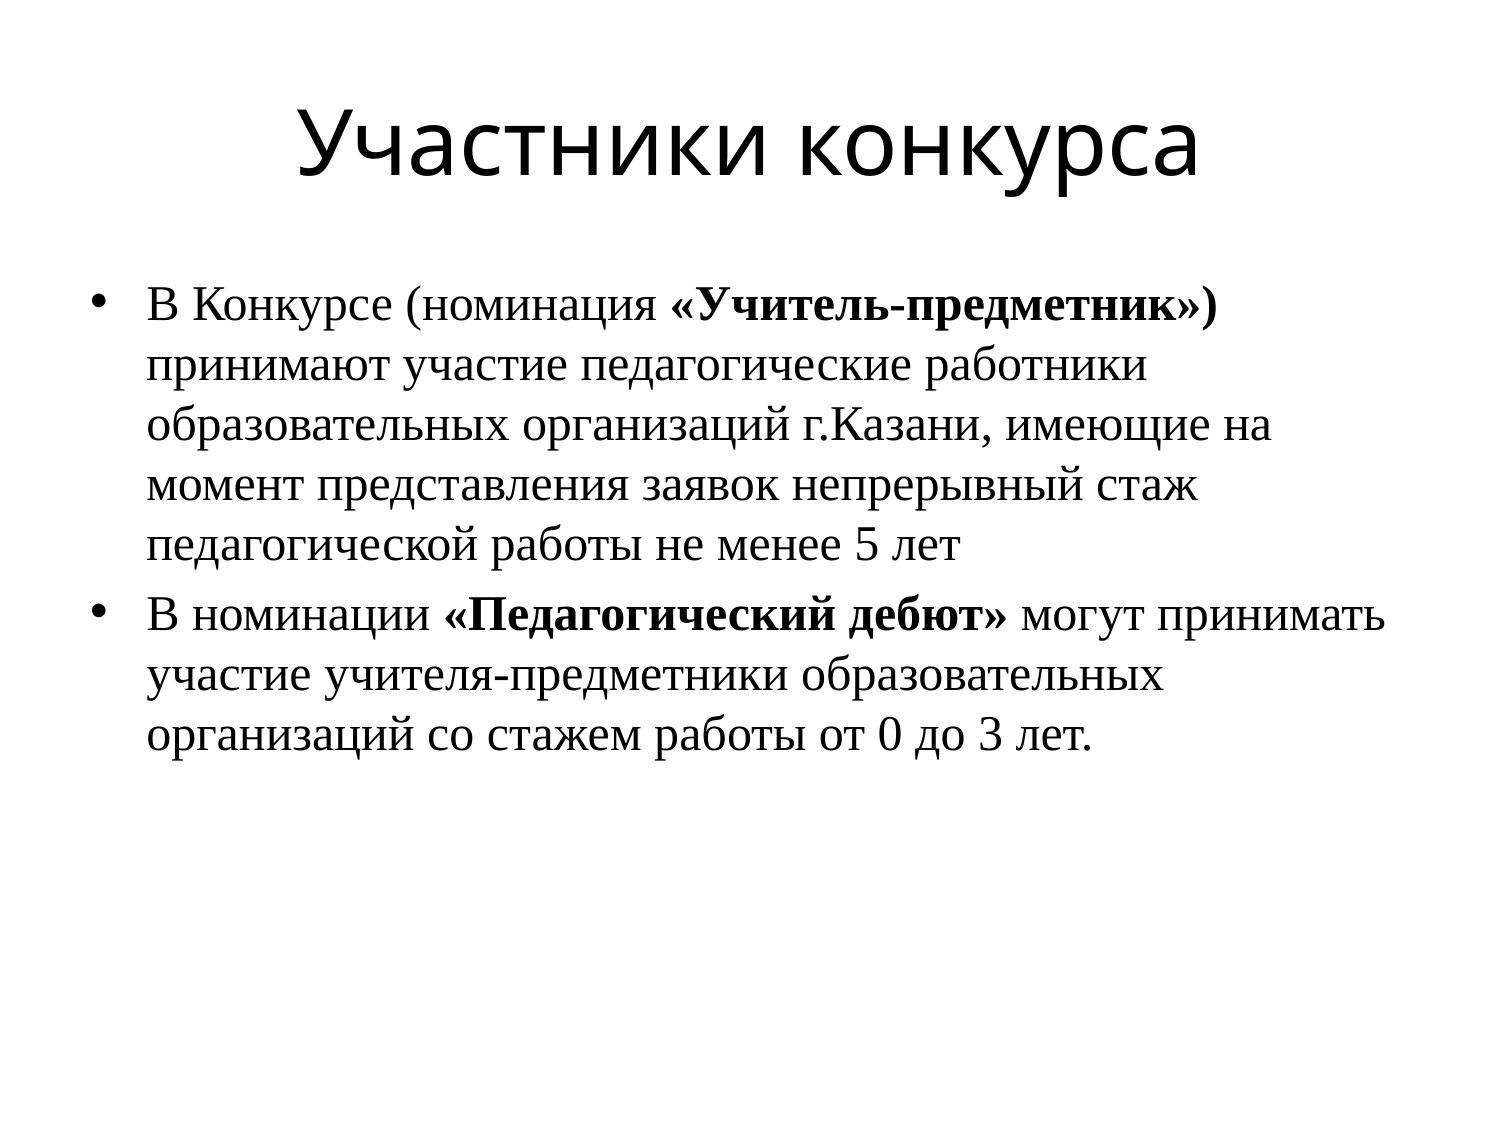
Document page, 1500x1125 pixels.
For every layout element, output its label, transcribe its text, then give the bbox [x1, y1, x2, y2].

list В Конкурсе (номинация «Учитель-предметник») принимают участие педагогические работники образовательных организаций г.Казани, имеющие на момент представления заявок непрерывный стаж педагогической работы не менее 5 лет В номинации «Педагогический дебют» могут принимать участие учителя-предметники образовательных организаций со стажем работы от 0 до 3 лет. [75, 262, 1425, 1005]
title Участники конкурса [75, 45, 1425, 233]
